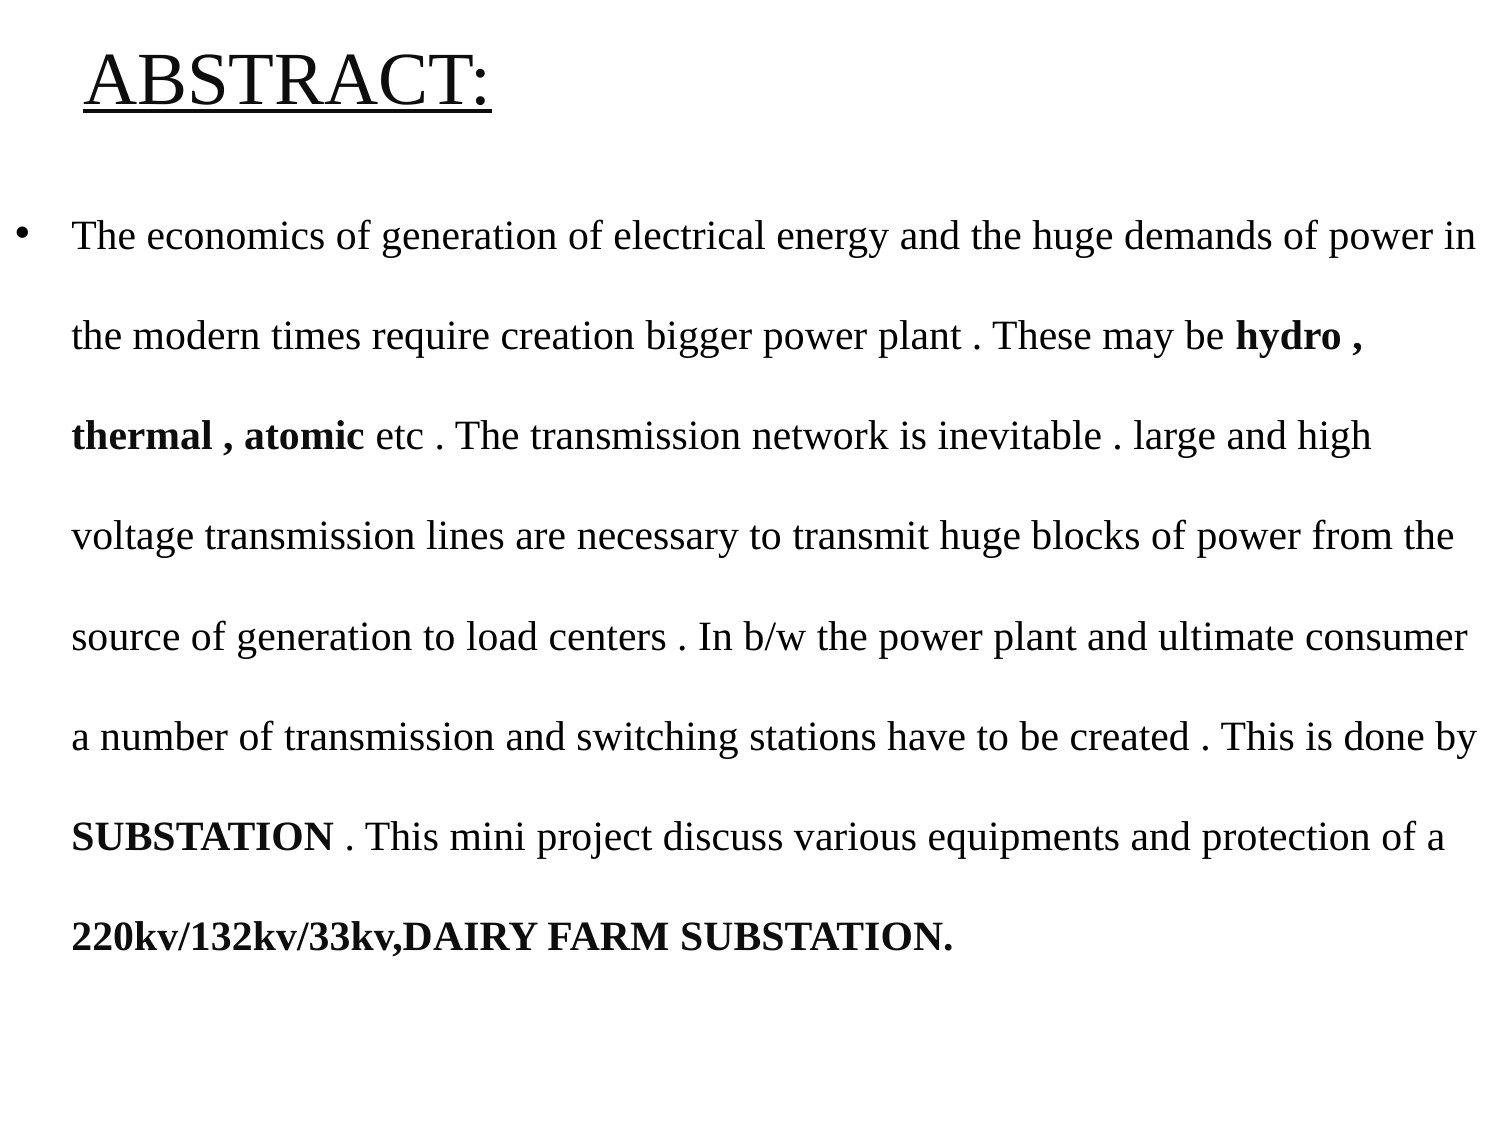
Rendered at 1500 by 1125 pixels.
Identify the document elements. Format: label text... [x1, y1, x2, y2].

list The economics of generation of electrical energy and the huge demands of power in the modern times require creation bigger power plant . These may be hydro , thermal , atomic etc . The transmission network is inevitable . large and high voltage transmission lines are necessary to transmit huge blocks of power from the source of generation to load centers . In b/w the power plant and ultimate consumer a number of transmission and switching stations have to be created . This is done by SUBSTATION . This mini project discuss various equipments and protection of a 220kv/132kv/33kv,DAIRY FARM SUBSTATION. [0, 149, 1500, 1125]
title ABSTRACT: [0, 0, 575, 149]
